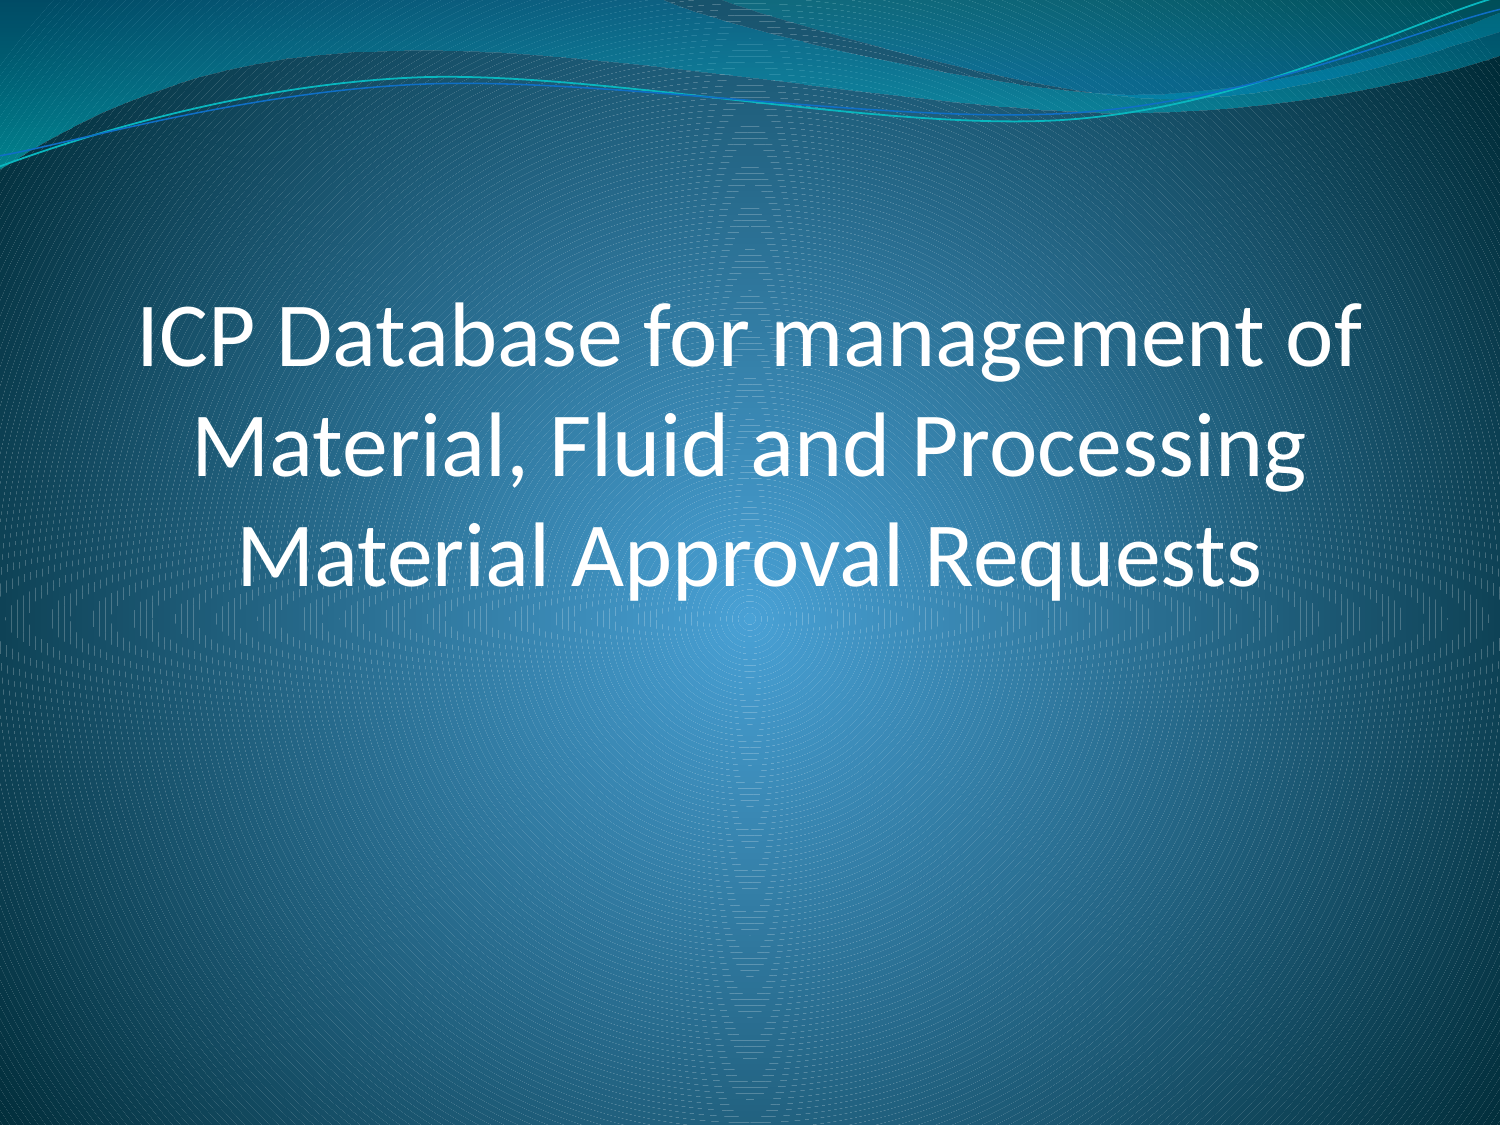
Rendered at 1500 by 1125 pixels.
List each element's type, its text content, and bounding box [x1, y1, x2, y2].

text_box ICP Database for management of Material, Fluid and Processing Material Approval Requests [117, 267, 1382, 612]
